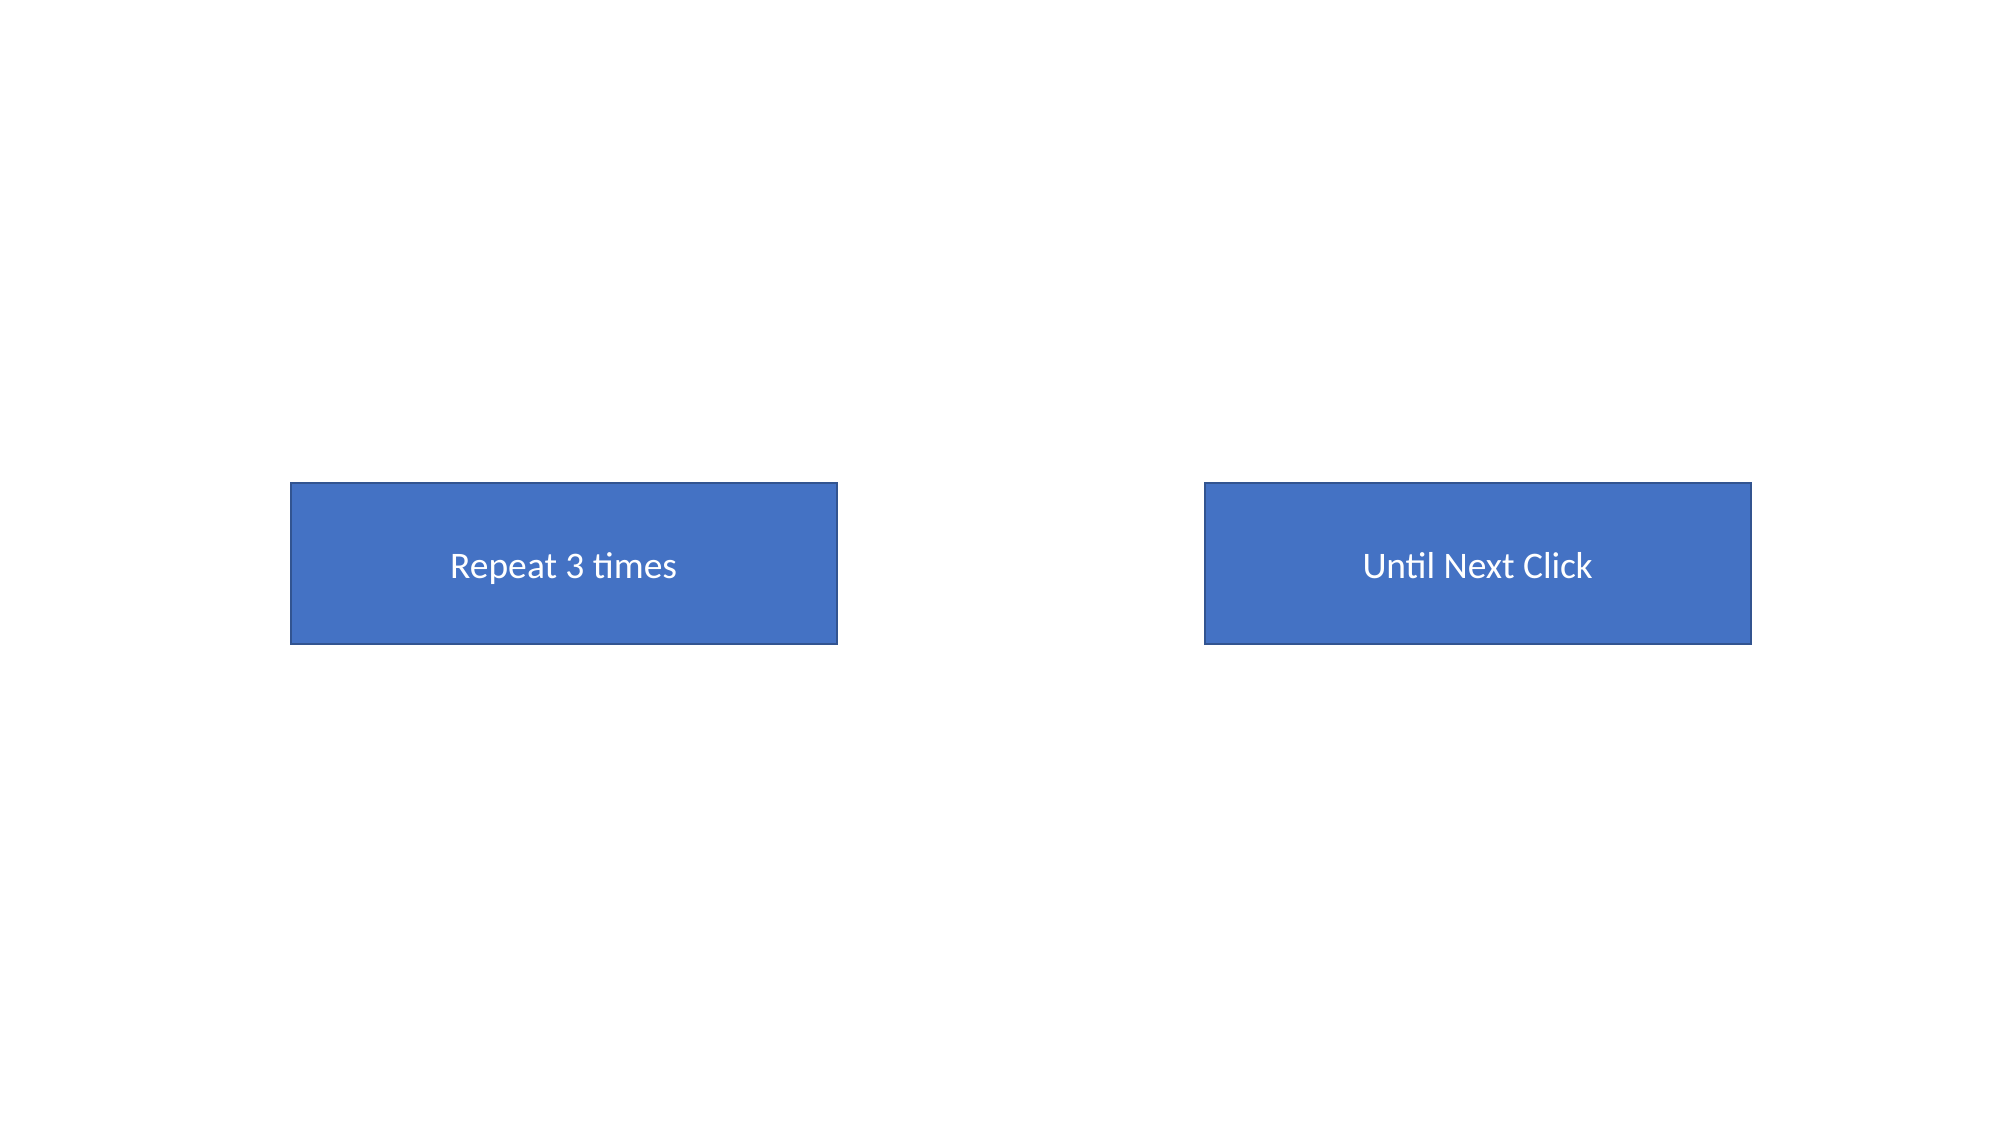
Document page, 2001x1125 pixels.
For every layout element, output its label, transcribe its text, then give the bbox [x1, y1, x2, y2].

text_box Repeat 3 times [290, 482, 838, 645]
text_box Until Next Click [1204, 482, 1752, 645]
